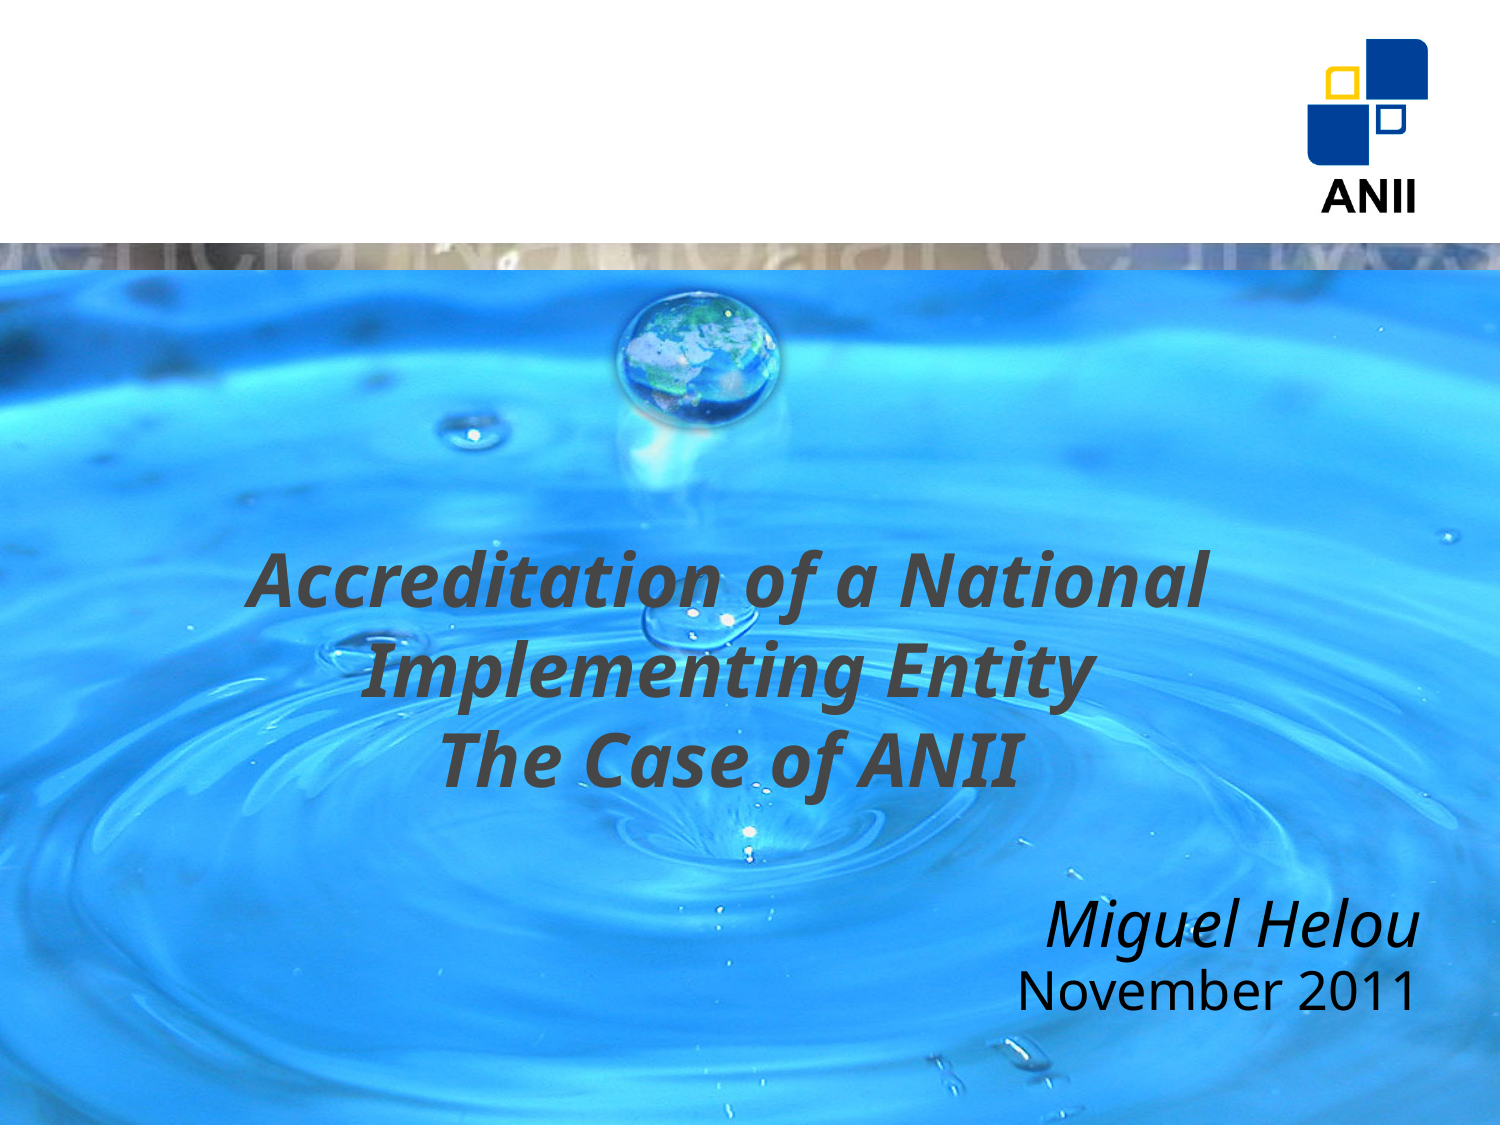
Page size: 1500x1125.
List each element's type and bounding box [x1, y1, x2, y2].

text_box [0, 0, 1500, 270]
picture [0, 276, 1500, 1125]
